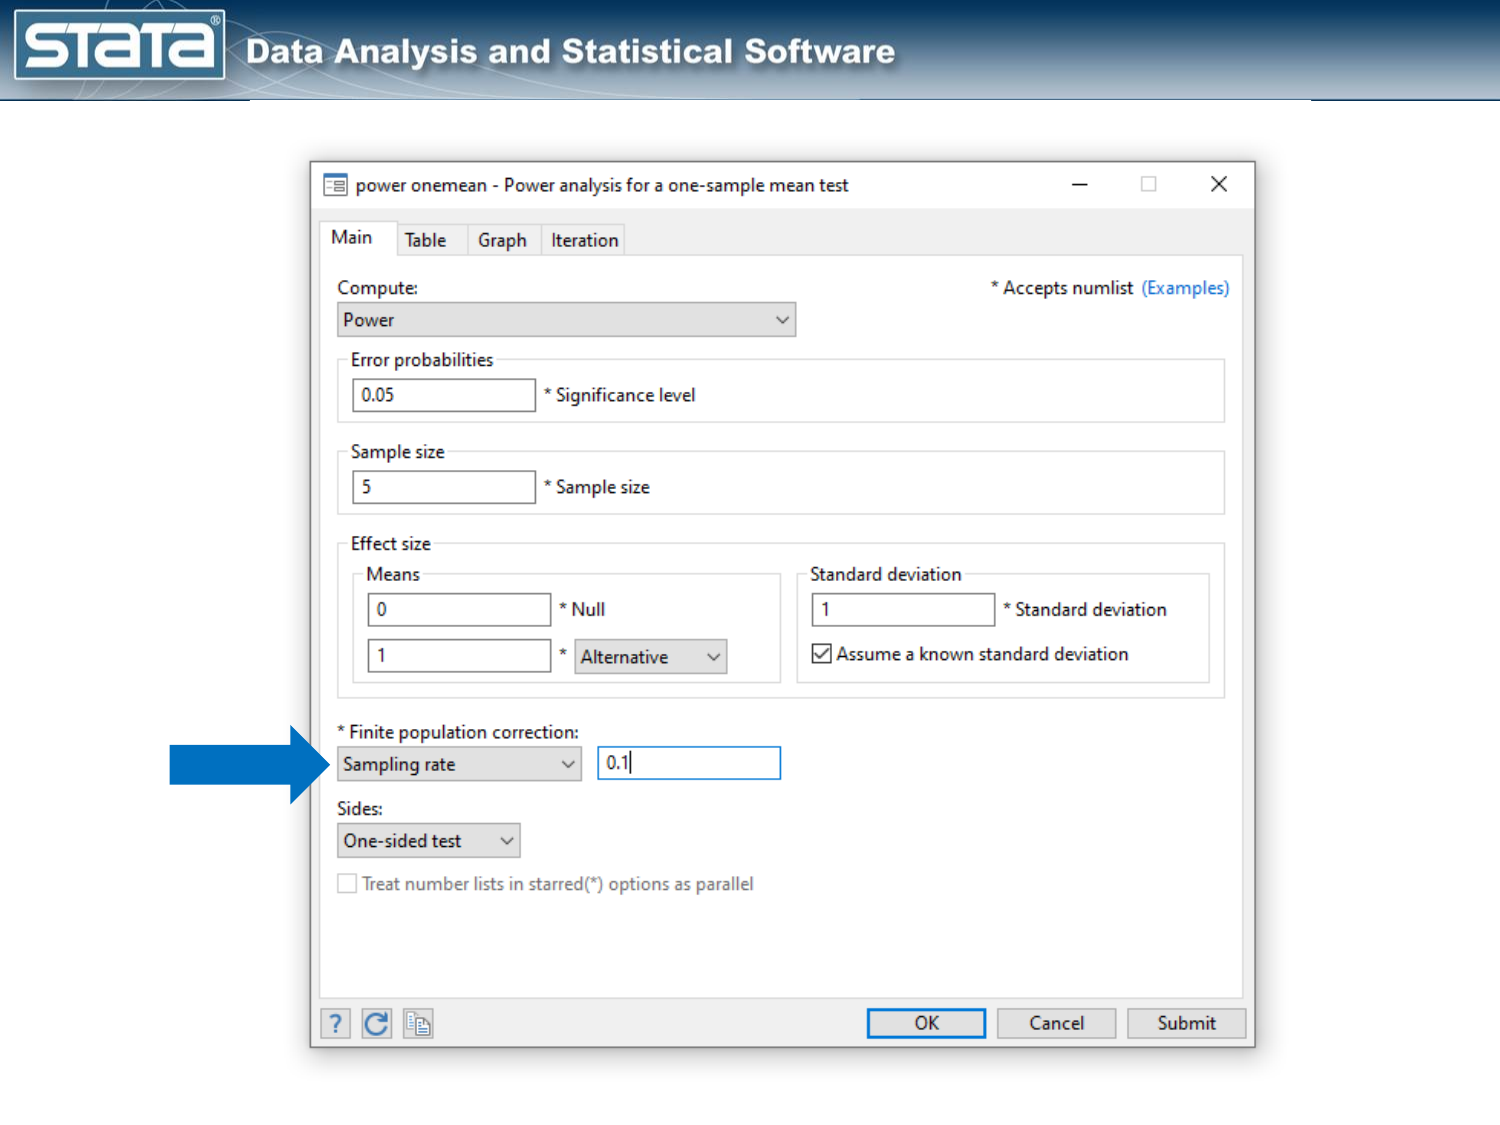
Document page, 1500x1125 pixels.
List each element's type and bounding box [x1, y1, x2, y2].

picture [0, 0, 1500, 1102]
text_box [167, 742, 244, 787]
